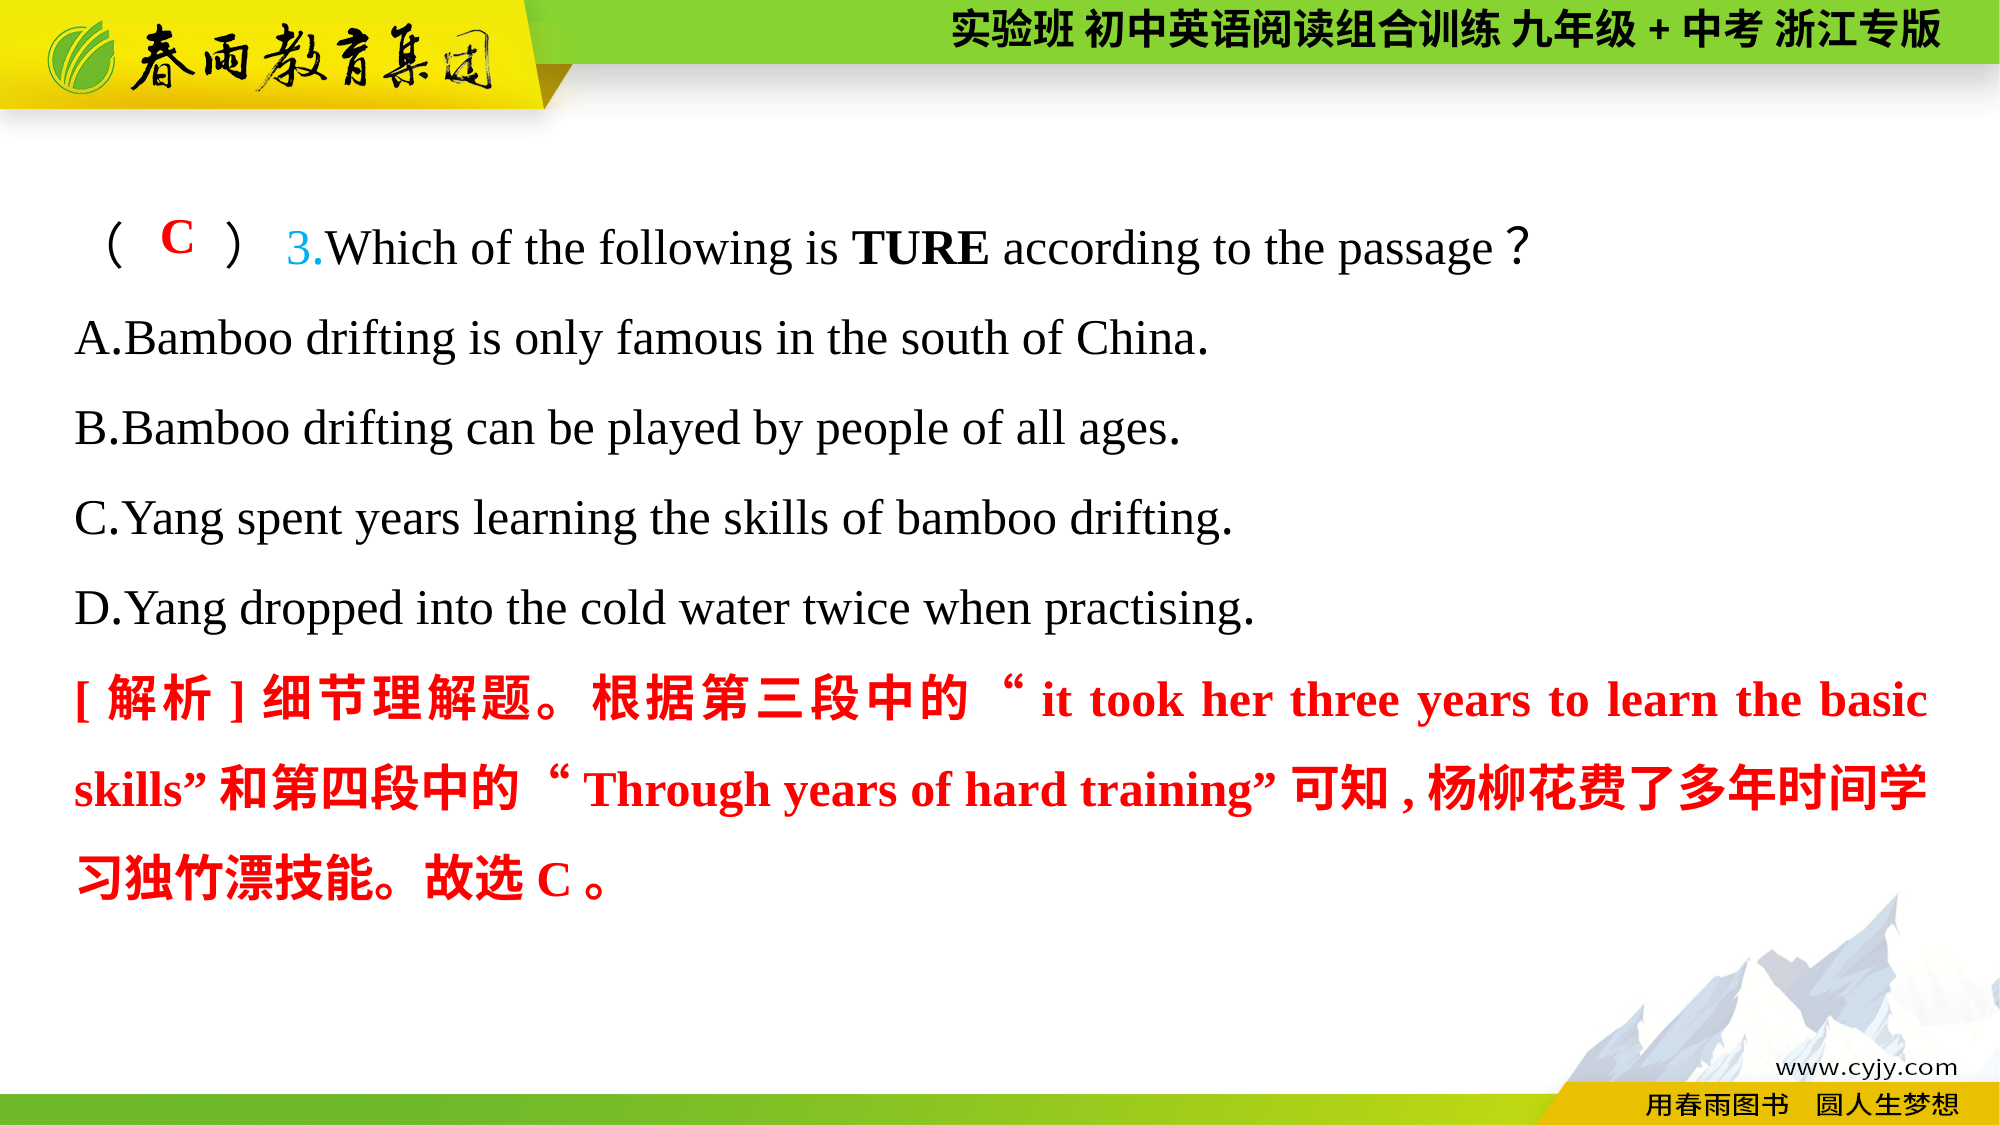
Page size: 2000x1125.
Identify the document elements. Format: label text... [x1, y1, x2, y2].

picture [0, 0, 2000, 1125]
text_box C [145, 195, 211, 271]
list （ ）3.Which of the following is TURE according to the passage？ A.Bamboo drifting is only famous in the south of China. B.Bamboo drifting can be played by people of all ages. C.Yang spent years learning the skills of bamboo drifting. D.Yang dropped into the cold water twice when practising. [59, 176, 1944, 628]
text_box [解析]细节理解题。根据第三段中的“it took her three years to learn the basic skills”和第四段中的“Through years of hard training”可知,杨柳花费了多年时间学习独竹漂技能。故选C。 [59, 628, 1944, 914]
